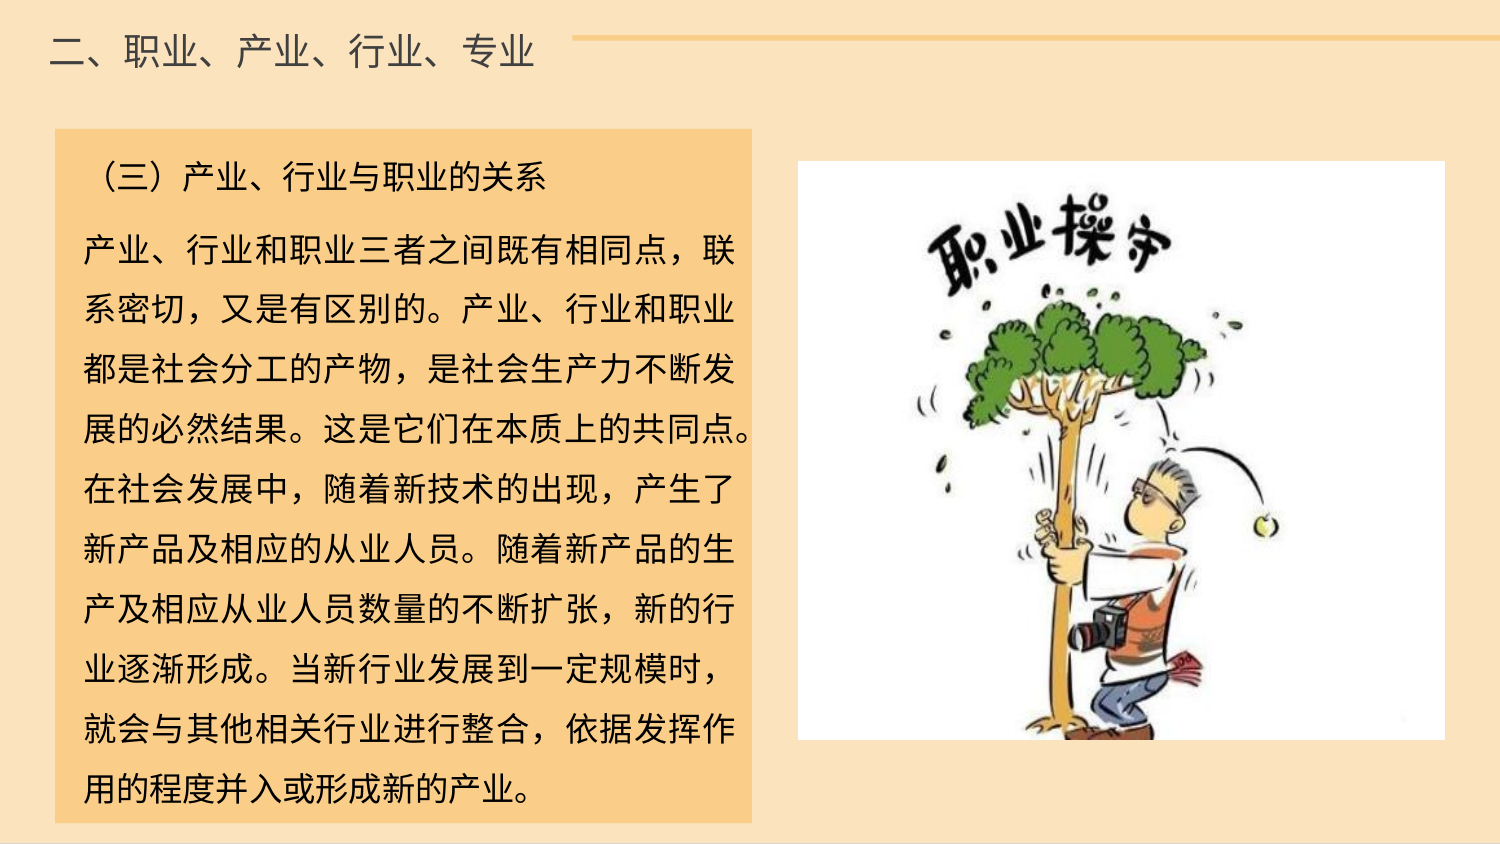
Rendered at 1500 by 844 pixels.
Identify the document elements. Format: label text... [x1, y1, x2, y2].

picture [0, 0, 1500, 844]
text_box [573, 34, 1500, 42]
text_box [54, 128, 753, 824]
text_box 二、职业、产业、行业、专业 [34, 20, 573, 80]
text_box （三）产业、行业与职业的关系 产业、行业和职业三者之间既有相同点，联系密切，又是有区别的。产业、行业和职业都是社会分工的产物，是社会生产力不断发展的必然结果。这是它们在本质上的共同点。在社会发展中，随着新技术的出现，产生了新产品及相应的从业人员。随着新产品的生产及相应从业人员数量的不断扩张，新的行业逐渐形成。当新行业发展到一定规模时，就会与其他相关行业进行整合，依据发挥作用的程度并入或形成新的产业。 [68, 128, 752, 815]
